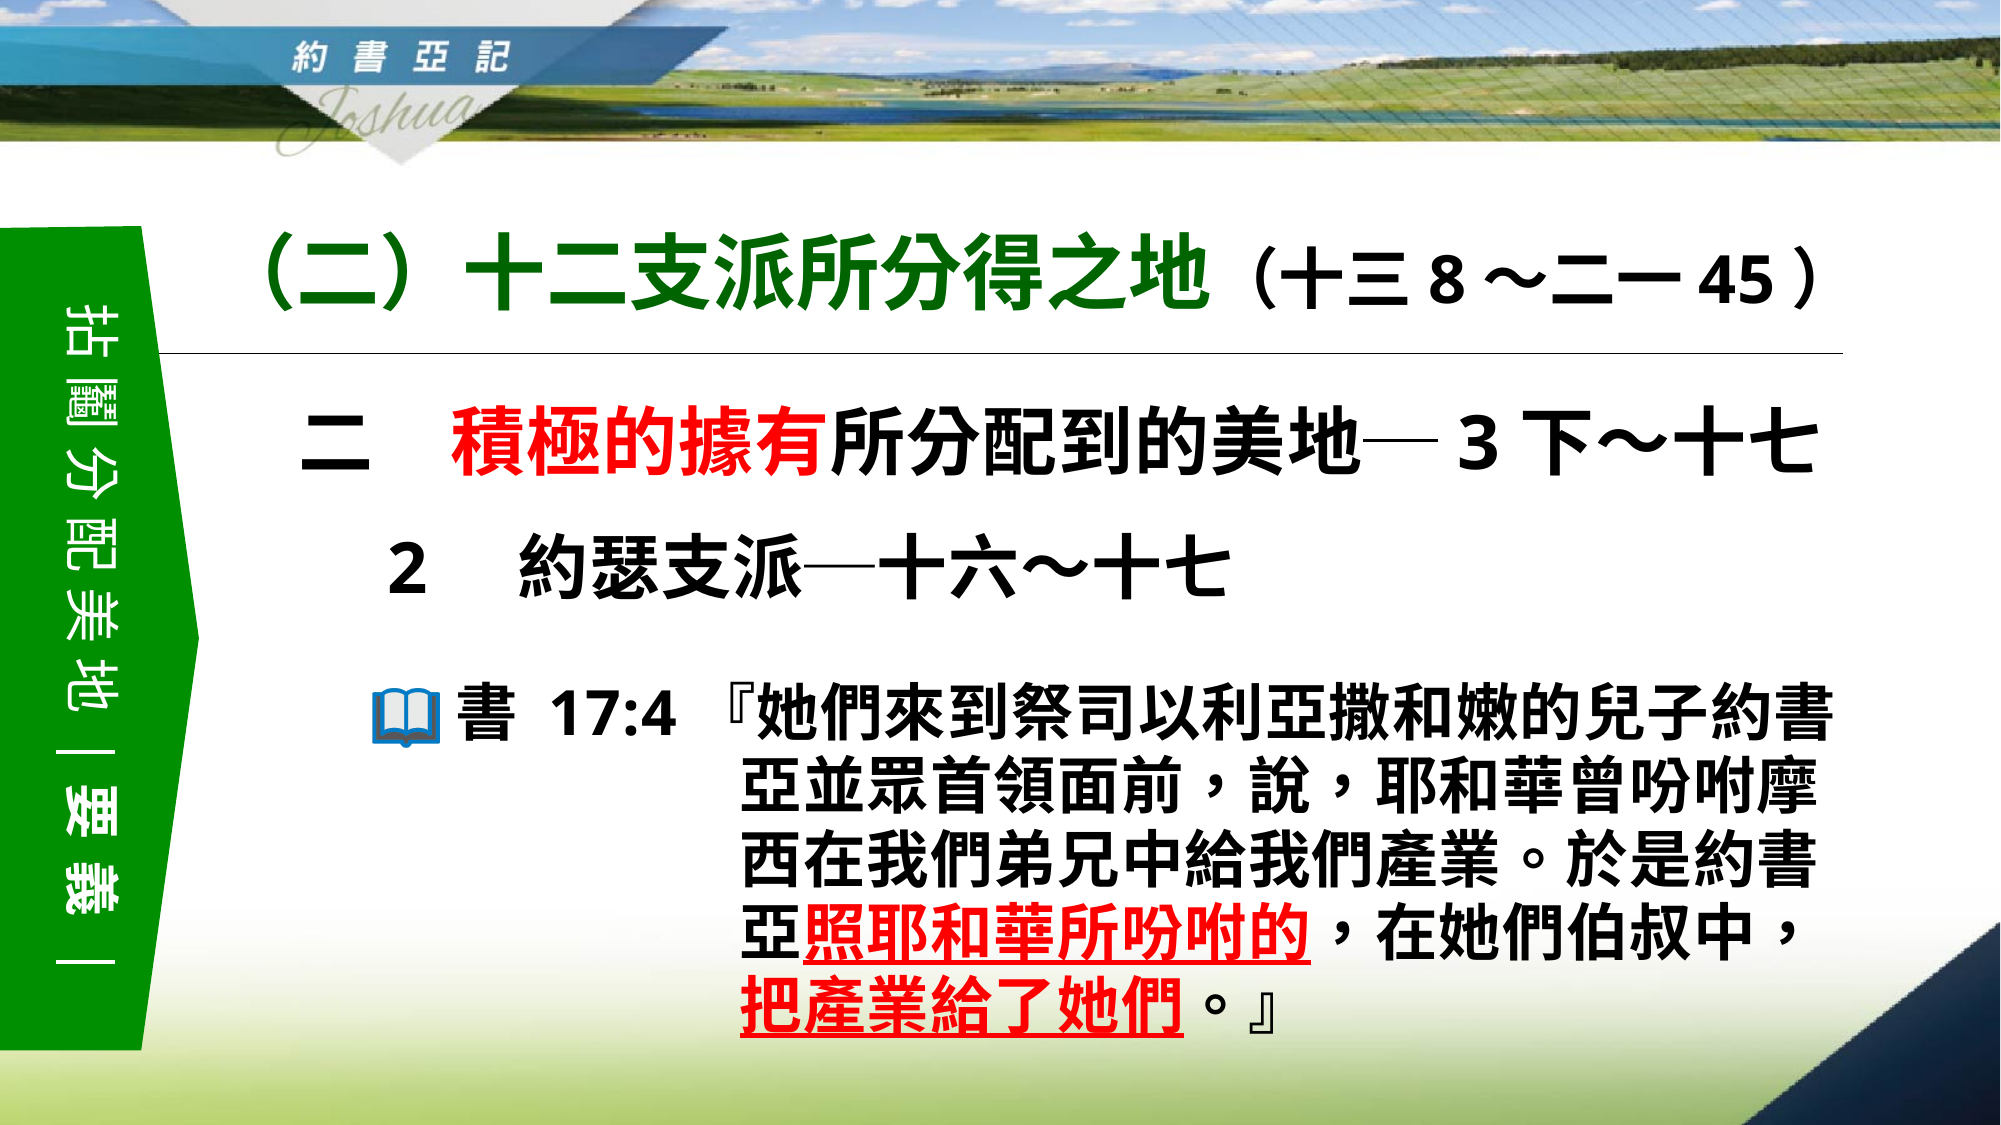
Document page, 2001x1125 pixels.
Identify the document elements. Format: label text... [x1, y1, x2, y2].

text_box 2 約瑟支派─十六～十七 [342, 526, 1250, 615]
text_box （二）十二支派所分得之地（十三8～二一45） [198, 213, 1883, 328]
text_box 拈鬮分配美地 要義 [36, 288, 135, 1013]
picture [0, 0, 2001, 1125]
text_box 書 17:4『她們來到祭司以利亞撒和嫩的兒子約書亞並眾首領面前，說，耶和華曾吩咐摩西在我們弟兄中給我們產業。於是約書亞照耶和華所吩咐的，在她們伯叔中，把產業給了她們。』 [440, 667, 1883, 1049]
text_box [0, 224, 200, 1052]
text_box 二 積極的據有所分配到的美地─3下～十七 [283, 403, 1911, 492]
